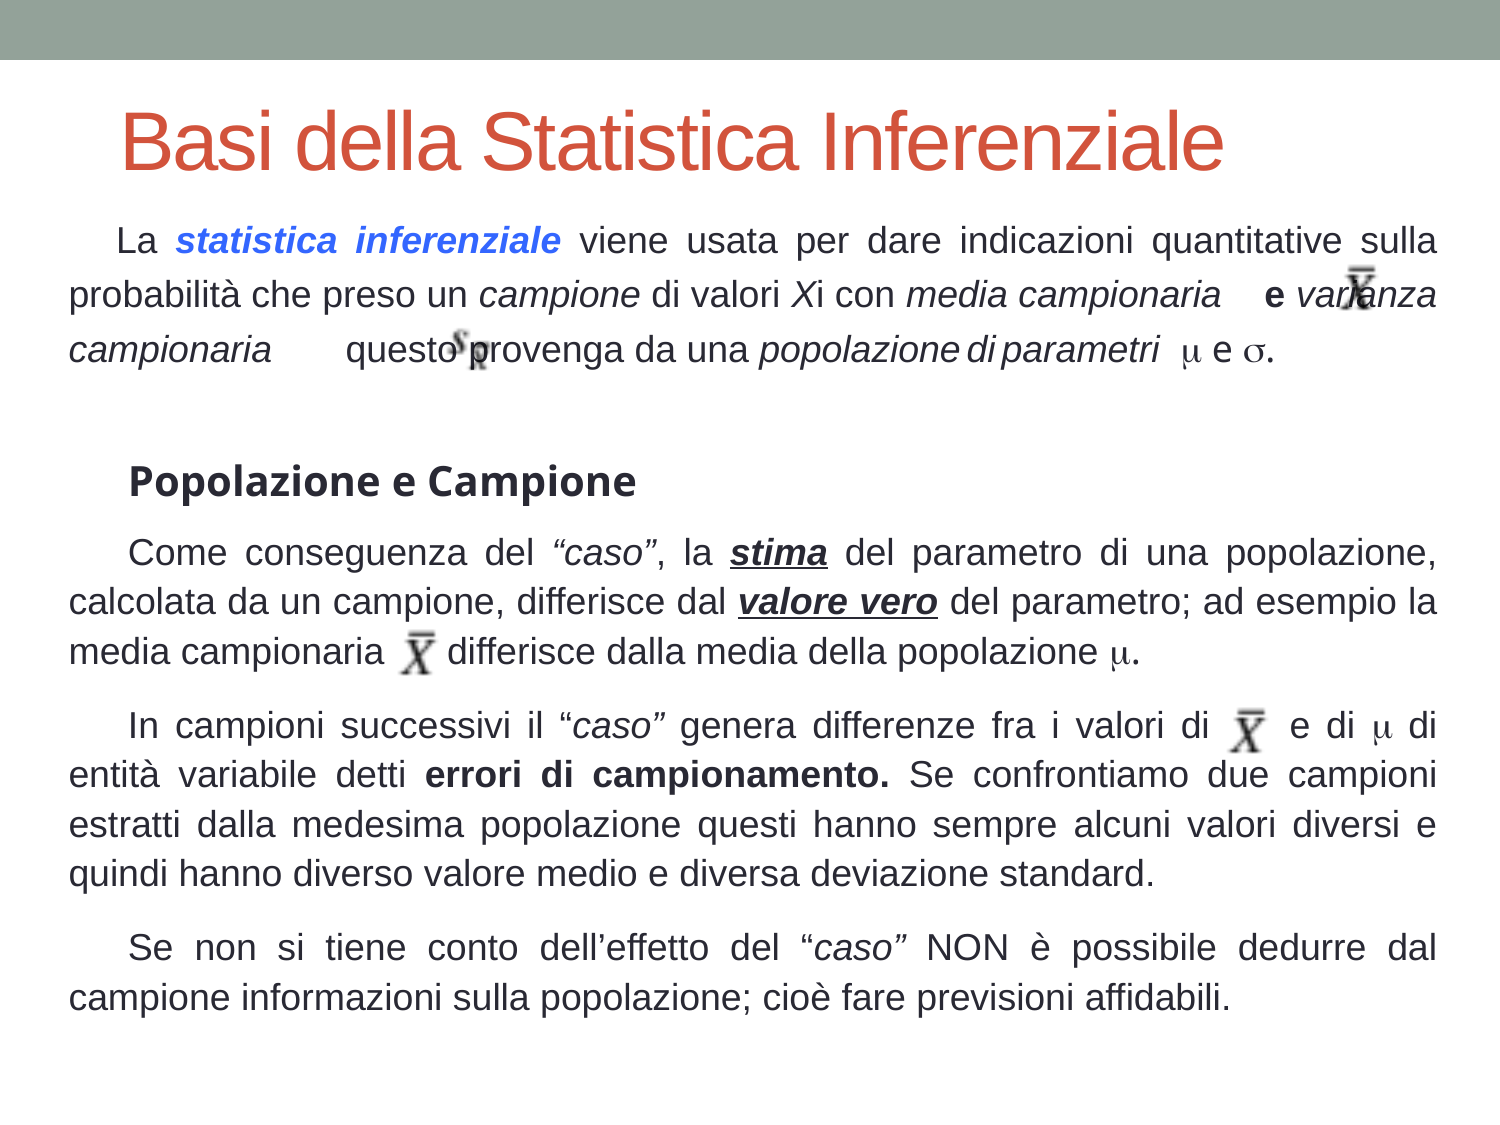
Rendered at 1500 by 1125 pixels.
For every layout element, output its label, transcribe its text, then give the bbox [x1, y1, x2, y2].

title Basi della Statistica Inferenziale [104, 69, 1380, 196]
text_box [53, 446, 1453, 1044]
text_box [53, 199, 1453, 378]
